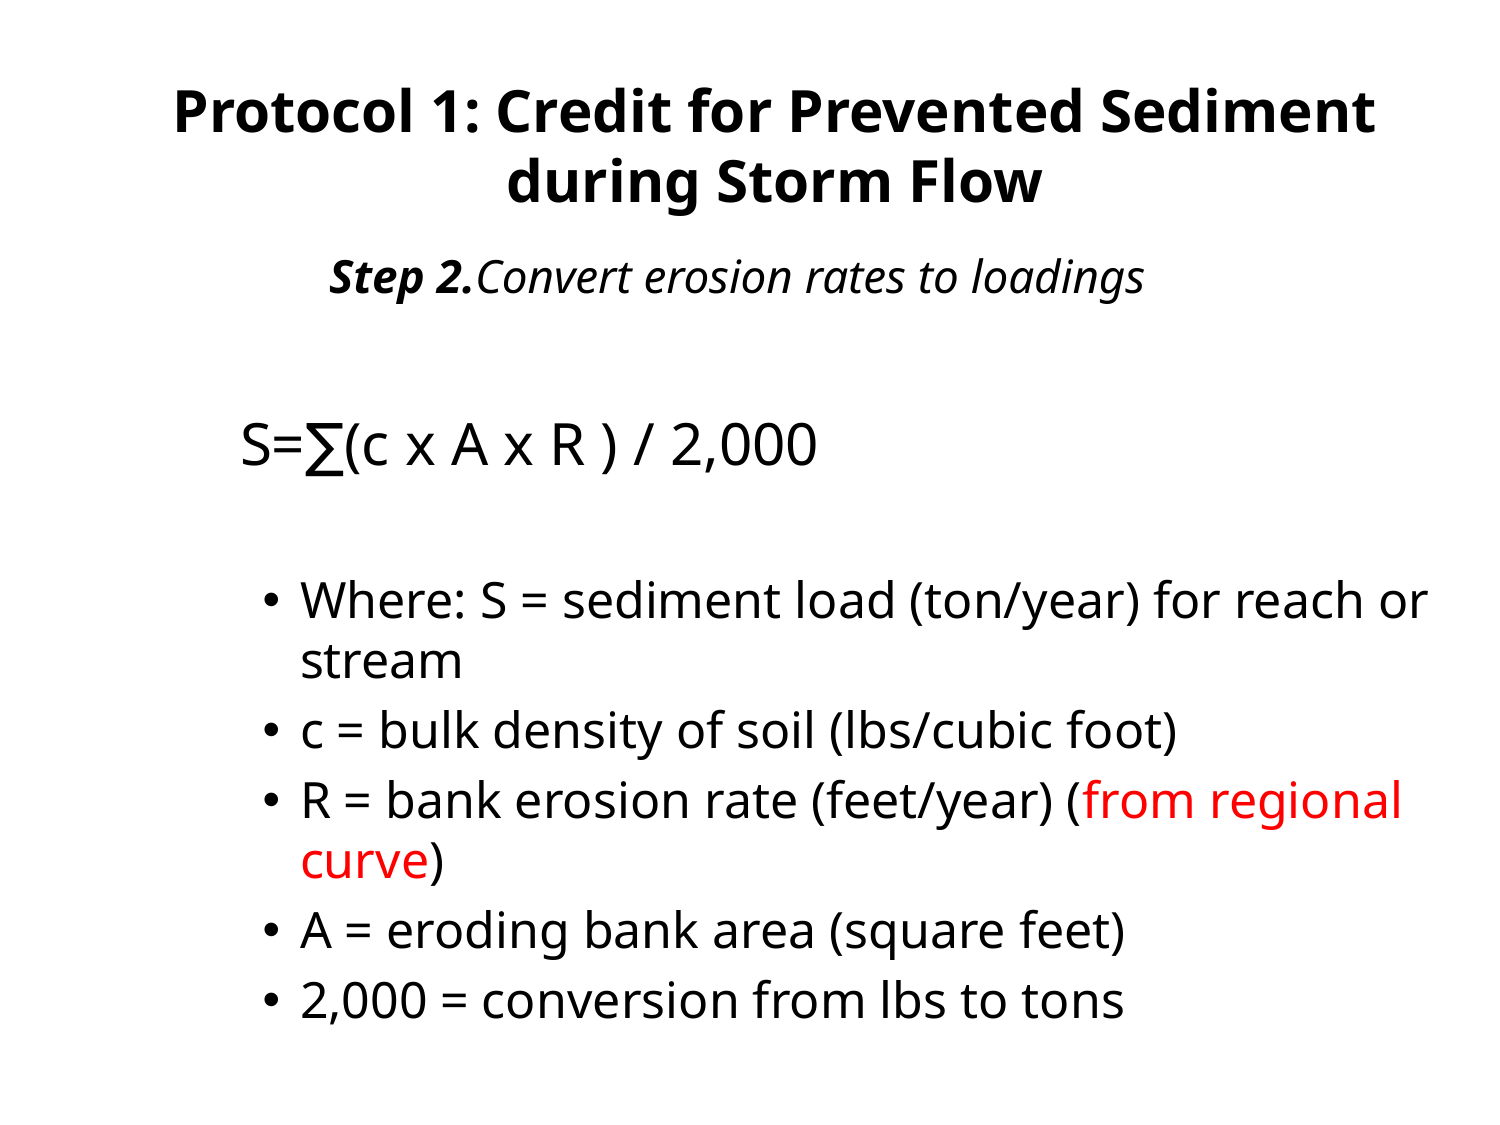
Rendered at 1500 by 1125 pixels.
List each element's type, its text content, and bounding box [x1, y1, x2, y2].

text_box Protocol 1: Credit for Prevented Sediment during Storm Flow [99, 50, 1450, 238]
title Step 2.Convert erosion rates to loadings [62, 212, 1413, 338]
list S=∑(c x A x R ) / 2,000 Where: S = sediment load (ton/year) for reach or stream c = bulk density of soil (lbs/cubic foot) R = bank erosion rate (feet/year) (from regional curve) A = eroding bank area (square feet) 2,000 = conversion from lbs to tons [150, 399, 1500, 1075]
